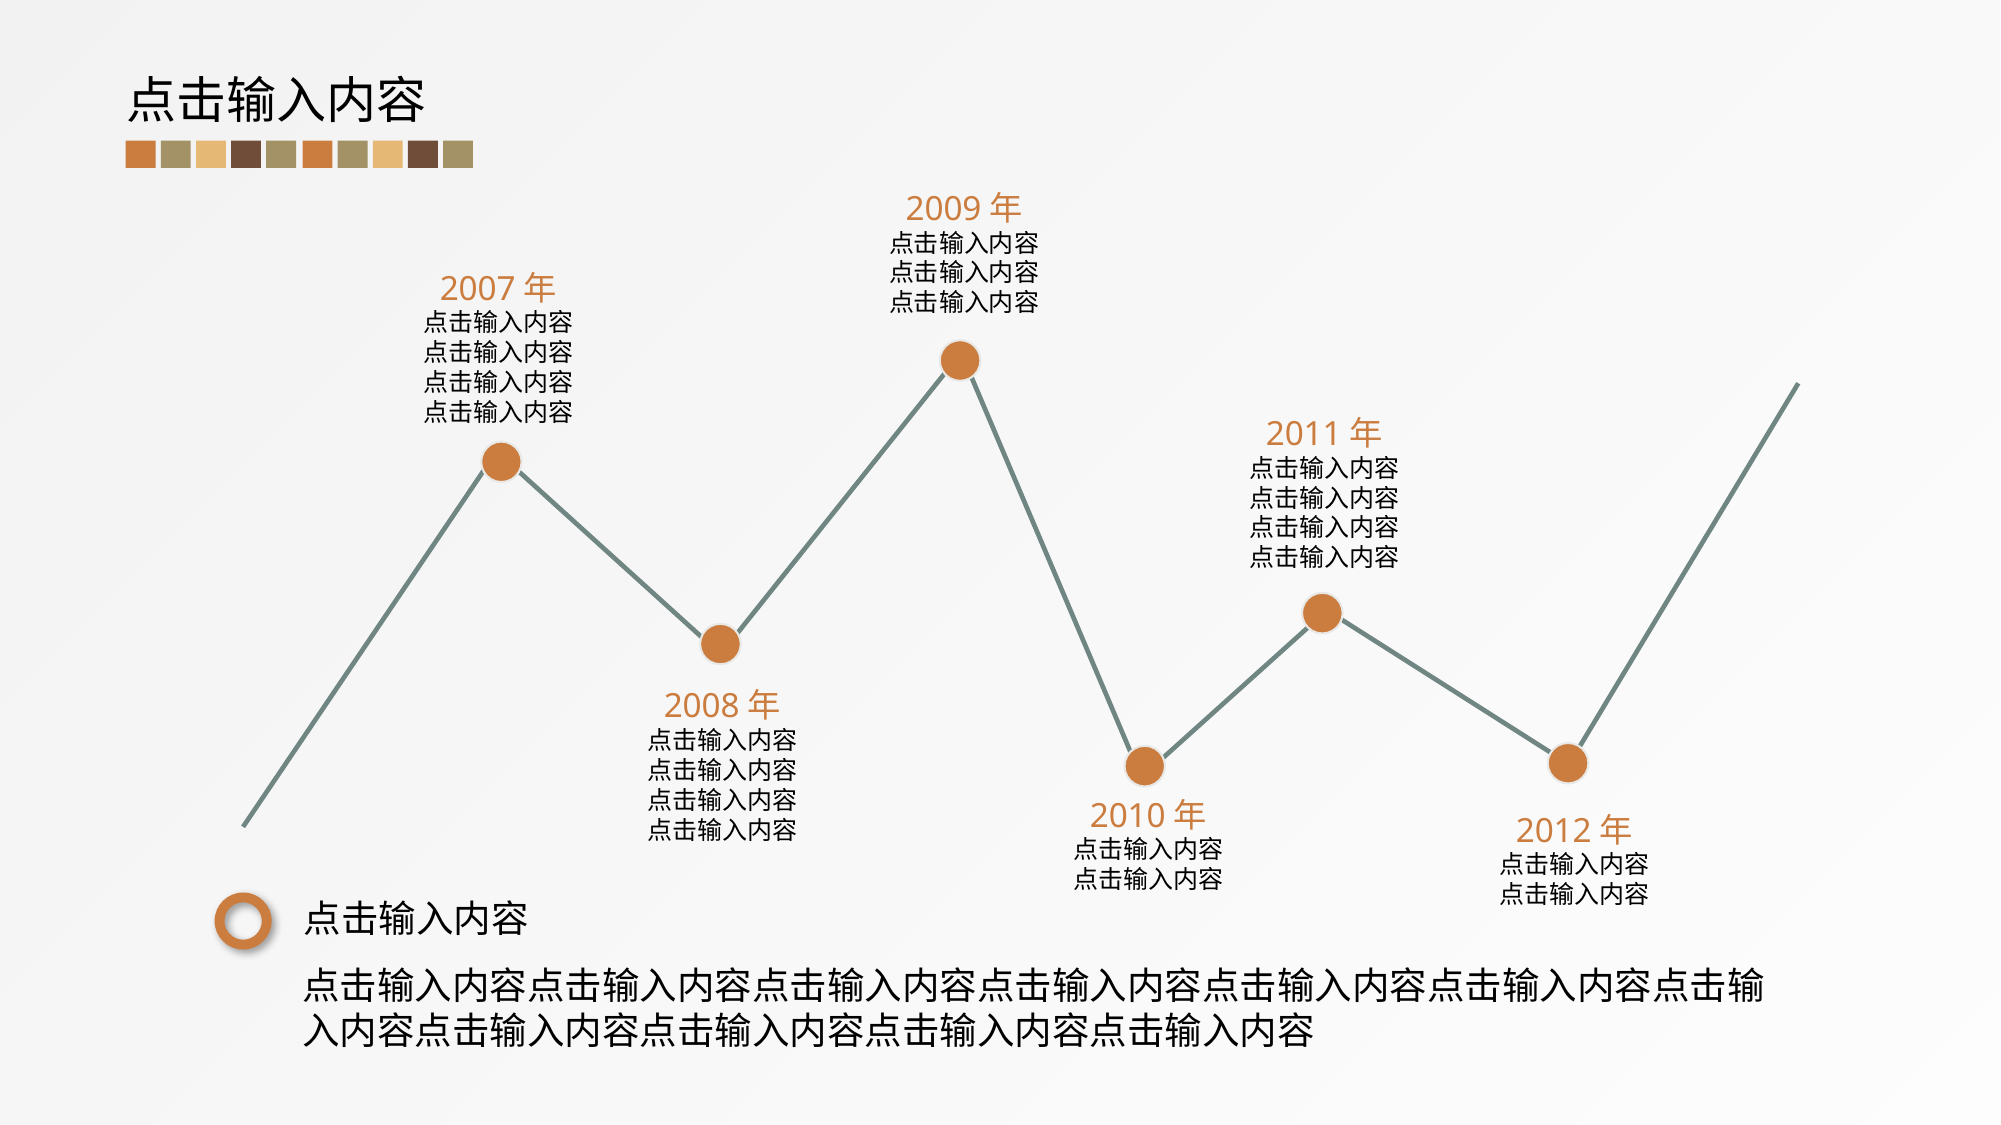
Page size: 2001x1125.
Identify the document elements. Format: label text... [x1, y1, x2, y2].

text_box 点击输入内容 [111, 61, 442, 137]
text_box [125, 140, 474, 168]
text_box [243, 179, 1799, 918]
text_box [214, 888, 1799, 1062]
